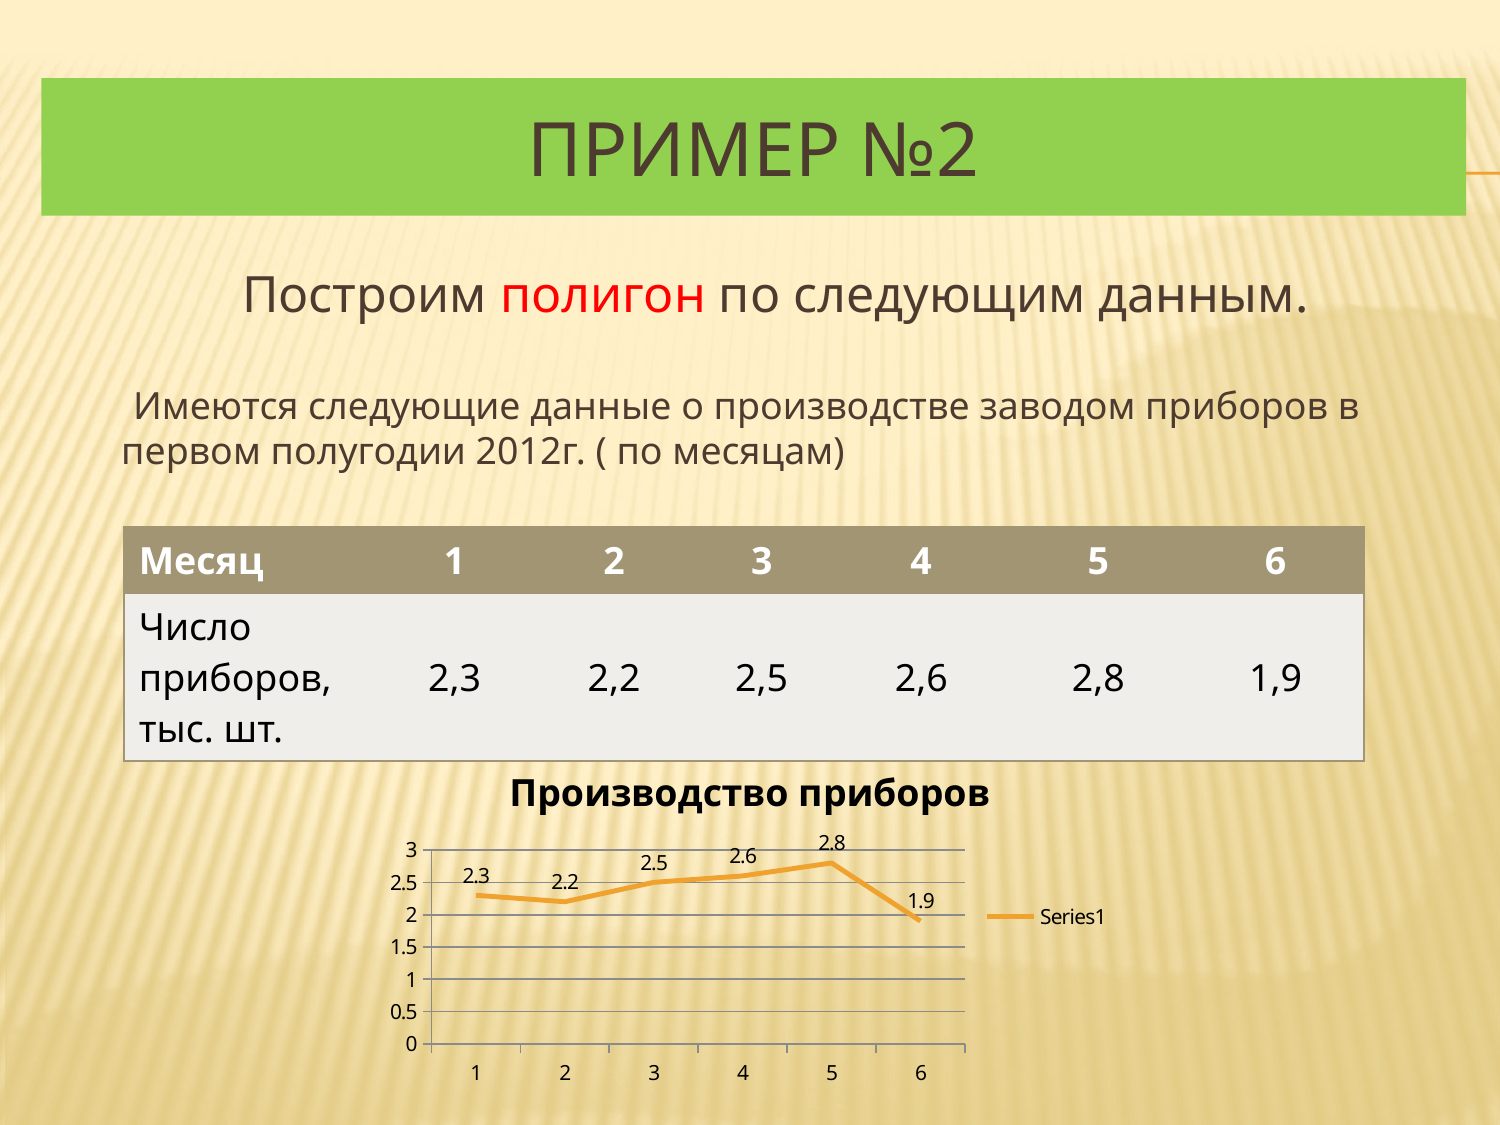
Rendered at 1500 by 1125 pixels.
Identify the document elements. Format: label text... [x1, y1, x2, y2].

title Пример №2 [41, 78, 1467, 216]
table_cell 2,8 [1010, 594, 1187, 760]
table_cell 2,3 [372, 594, 537, 739]
table_header Месяц [125, 528, 372, 592]
list Построим полигон по следующим данным. Имеются следующие данные о производстве заводом приборов в первом полугодии 2012г. ( по месяцам) [50, 254, 1475, 998]
table_header 3 [691, 528, 833, 592]
table_header 5 [1010, 528, 1187, 592]
table_header 2 [537, 528, 691, 592]
table_header 1 [372, 528, 537, 592]
table_cell 1,9 [1187, 594, 1363, 760]
table_cell Число приборов, тыс. шт. [125, 594, 372, 760]
table_cell 2,2 [537, 594, 691, 737]
table_cell 2,6 [833, 594, 1010, 737]
table_header 6 [1187, 528, 1363, 592]
table_cell 2,5 [691, 594, 833, 737]
chart [374, 739, 1126, 1095]
table_header 4 [833, 528, 1010, 592]
